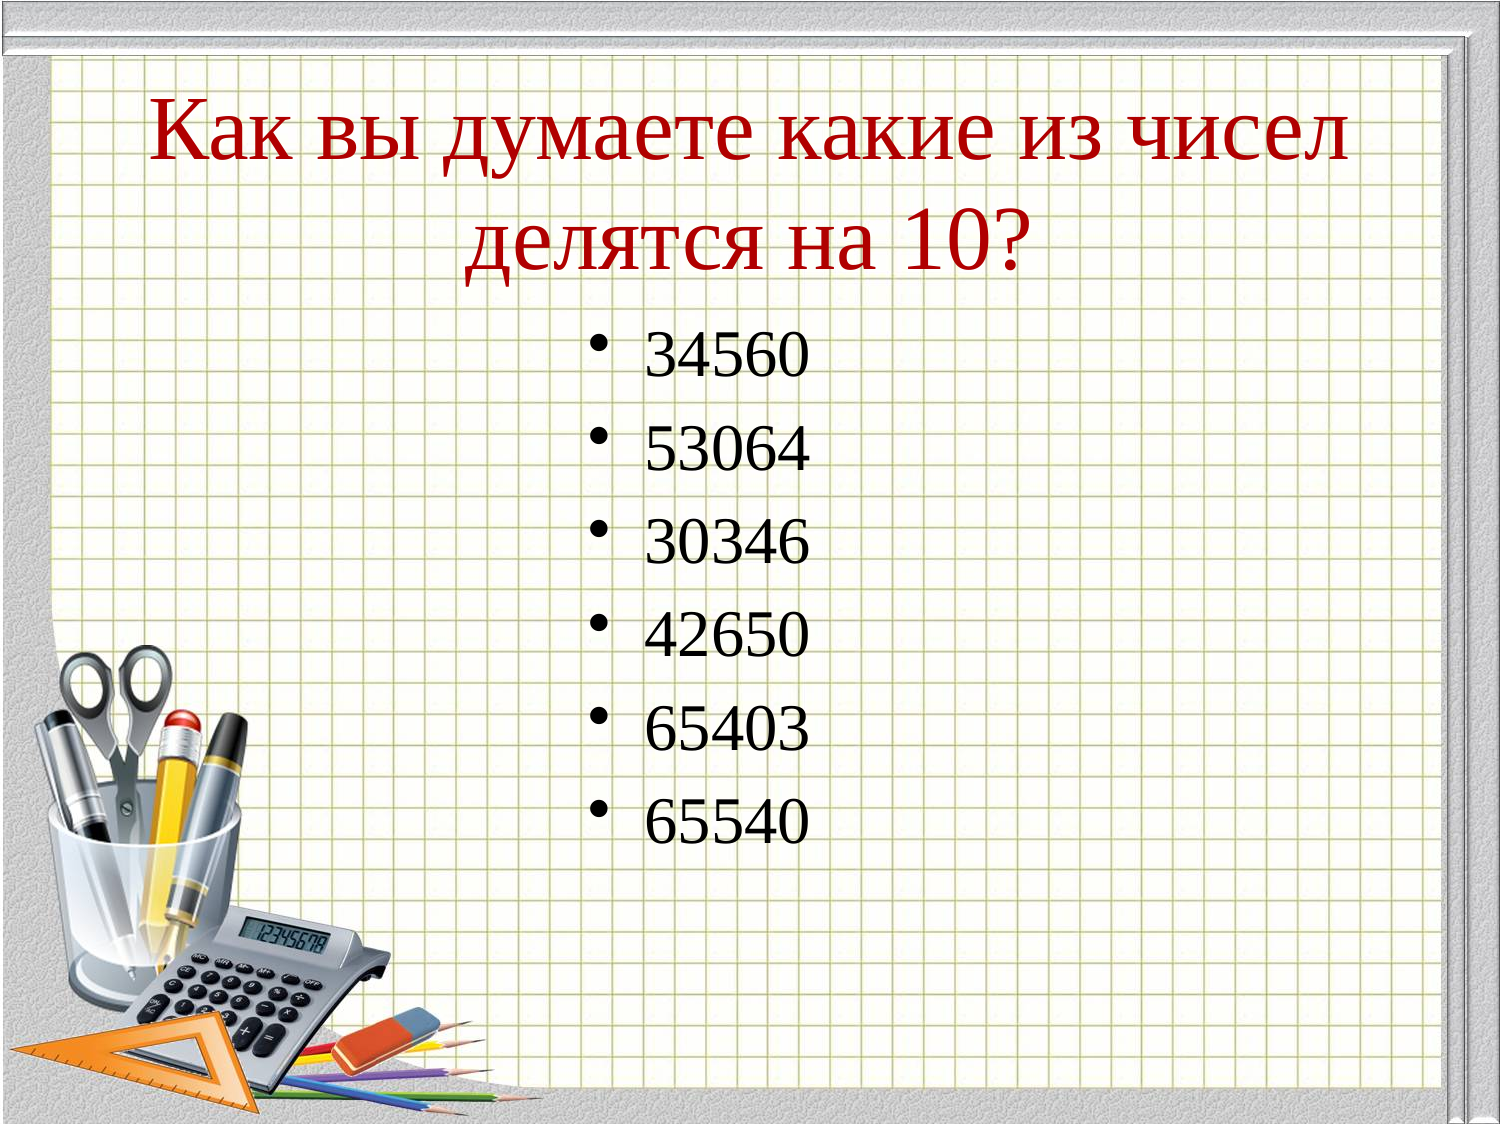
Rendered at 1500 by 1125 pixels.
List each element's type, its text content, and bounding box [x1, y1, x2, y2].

picture [0, 0, 1500, 1125]
list 34560 53064 30346 42650 65403 65540 [572, 302, 1247, 1036]
title Как вы думаете какие из чисел делятся на 10? [88, 89, 1412, 267]
